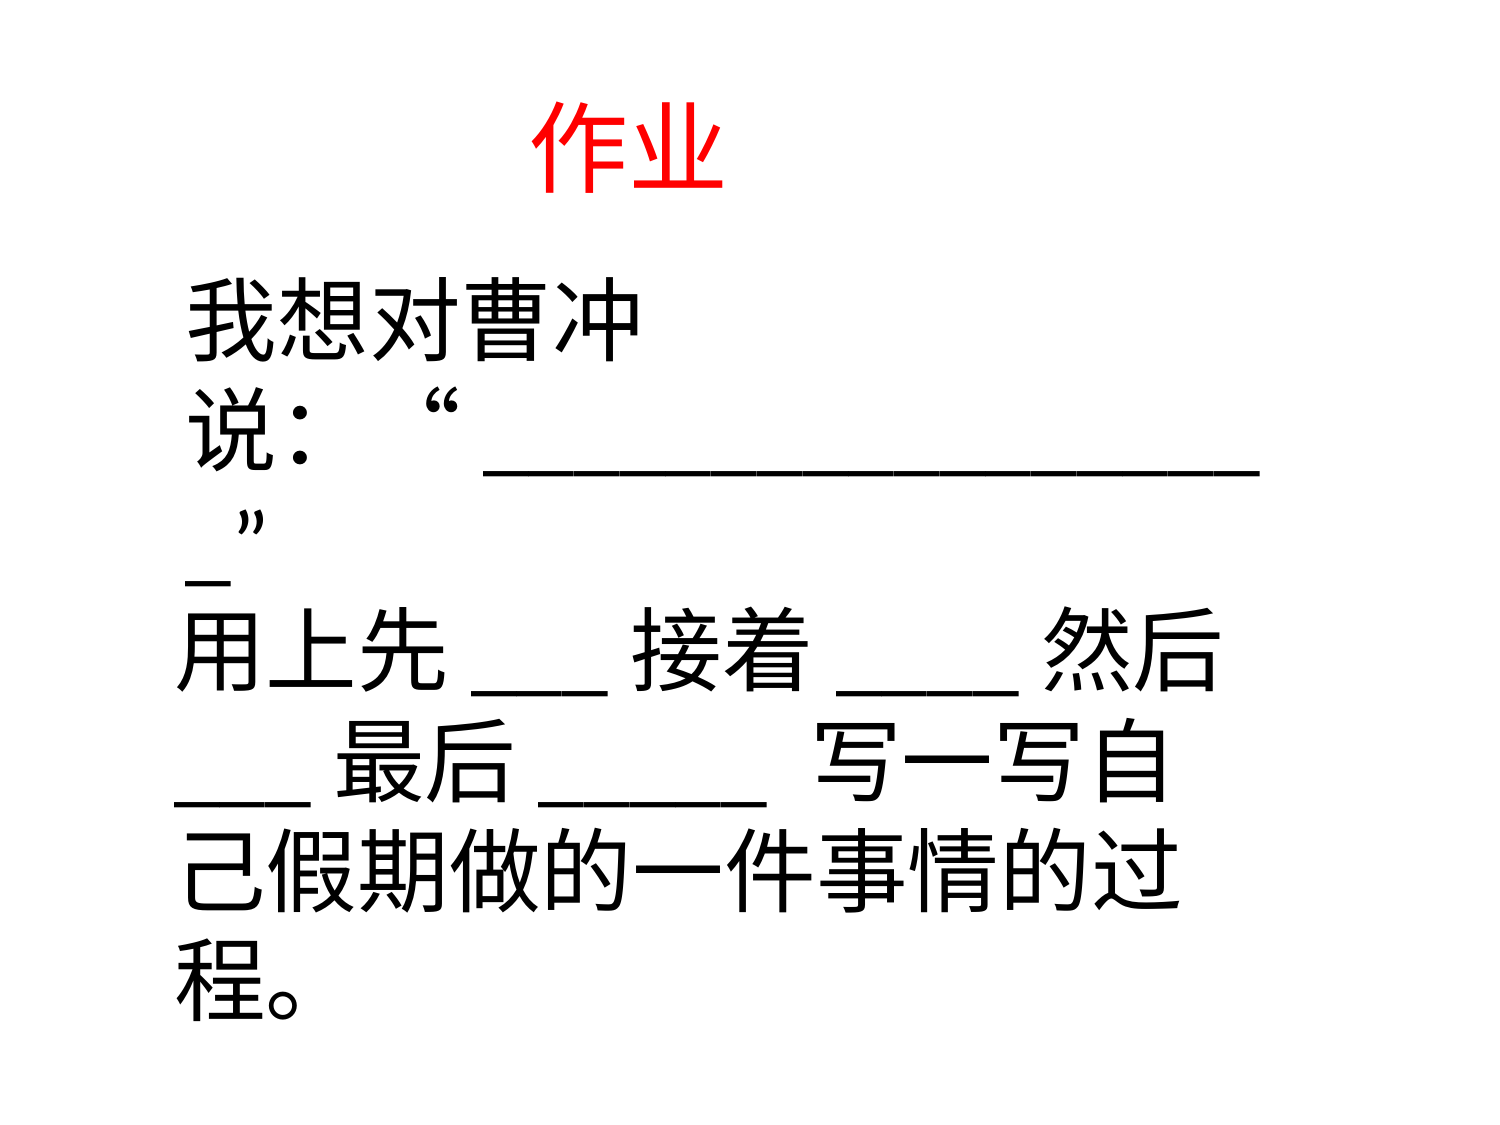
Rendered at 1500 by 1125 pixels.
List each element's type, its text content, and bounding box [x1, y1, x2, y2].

text_box 作业 [513, 78, 963, 213]
text_box 我想对曹冲说：“__________________” [171, 255, 1282, 600]
text_box 用上先___接着____然后___最后_____ 写一写自己假期做的一件事情的过程。 [159, 586, 1270, 1041]
